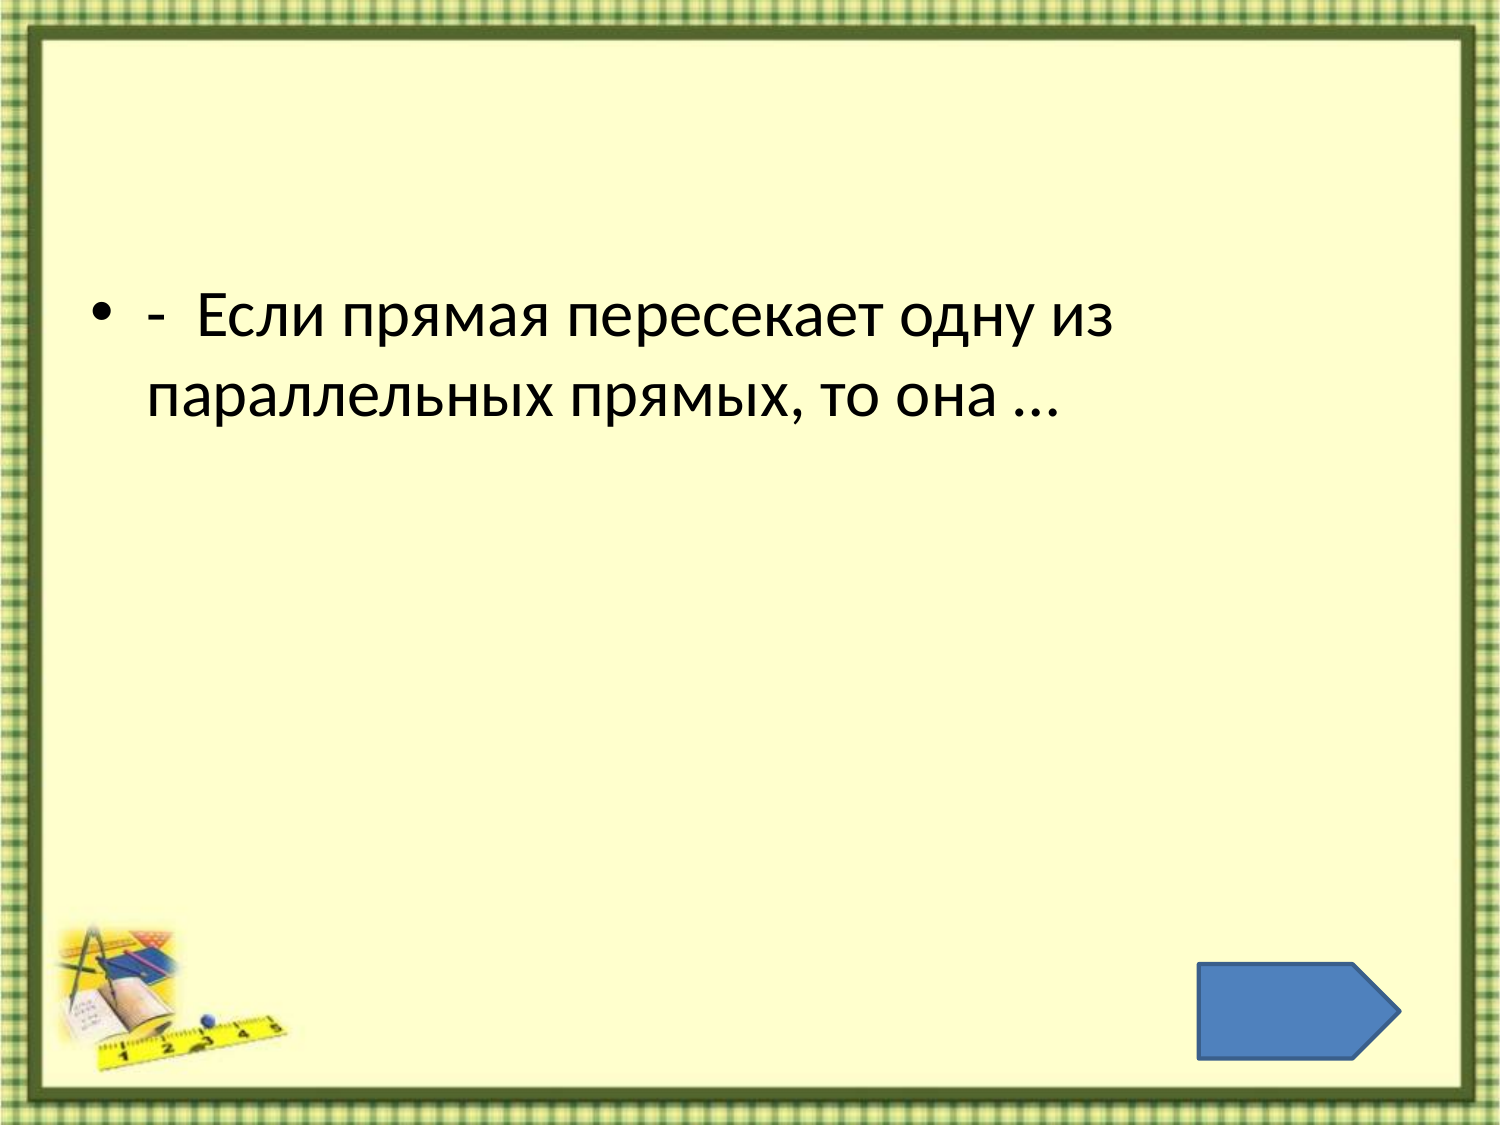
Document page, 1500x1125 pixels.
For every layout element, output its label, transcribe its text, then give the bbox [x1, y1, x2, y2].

picture [0, 0, 1500, 1125]
list - Если прямая пересекает одну из параллельных прямых, то она … [75, 262, 1425, 1005]
text_box [1196, 961, 1402, 1061]
